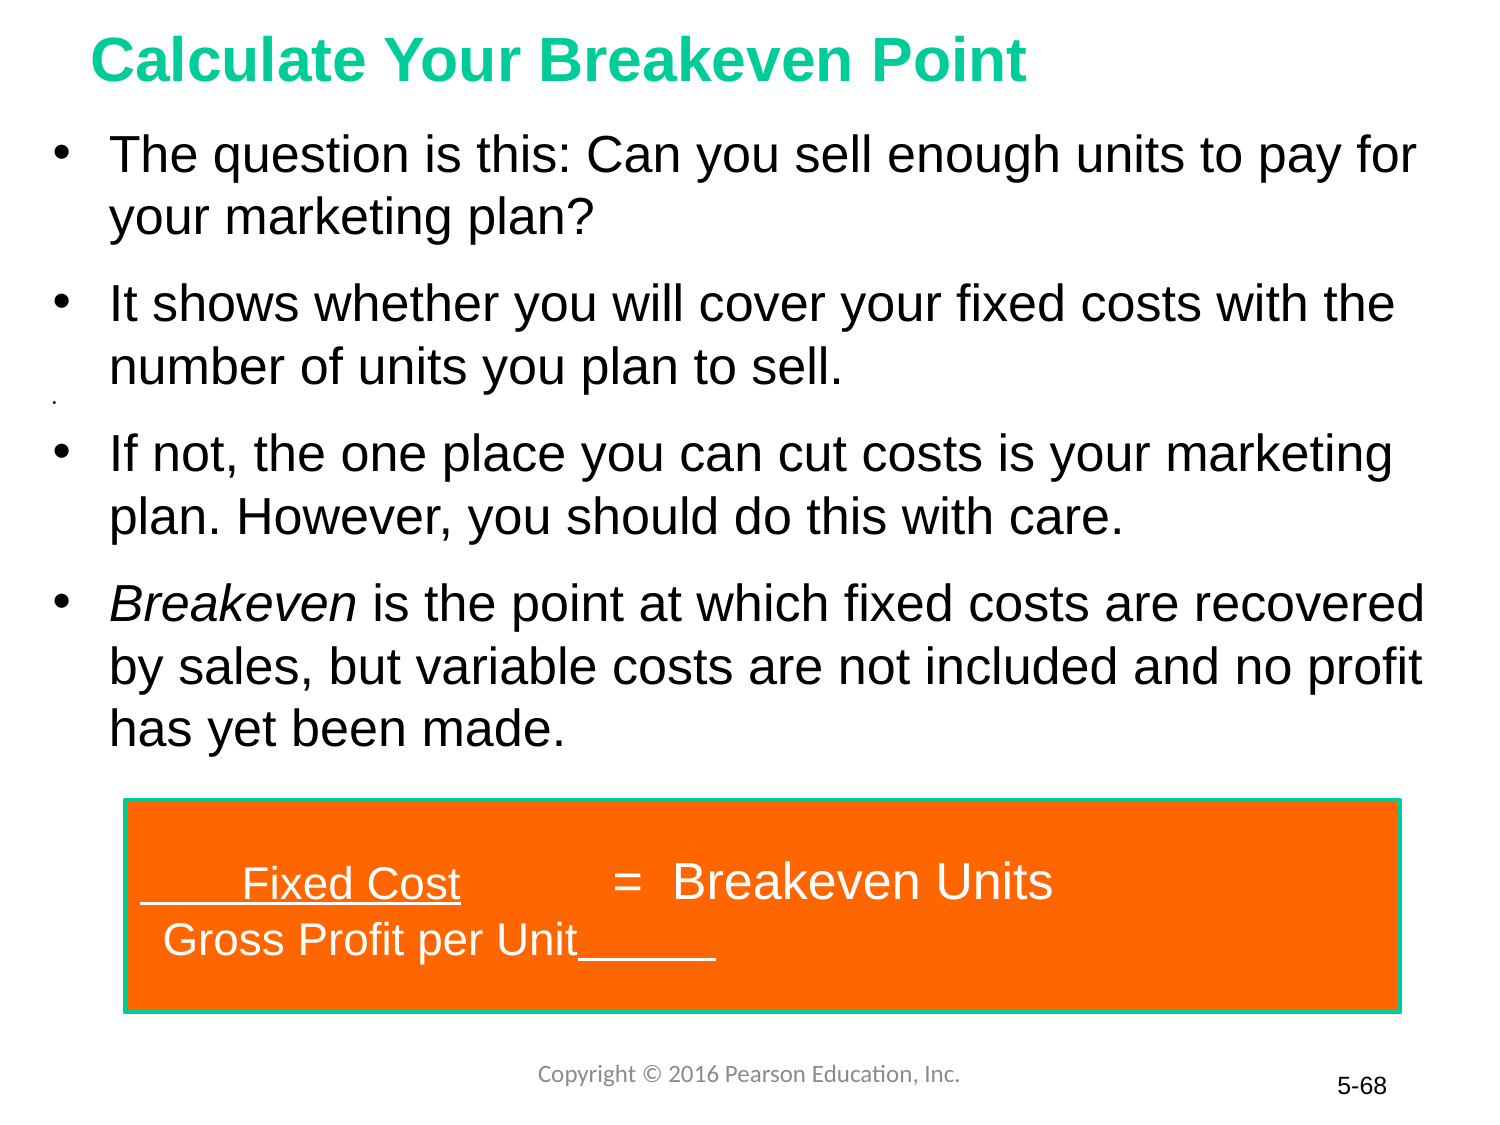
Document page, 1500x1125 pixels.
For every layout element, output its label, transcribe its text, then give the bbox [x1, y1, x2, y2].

title Calculate Your Breakeven Point [75, 0, 1425, 112]
text_box Fixed Cost = Breakeven Units Gross Profit per Unit [123, 798, 1402, 1014]
footer Copyright © 2016 Pearson Education, Inc. [512, 1042, 988, 1103]
list The question is this: Can you sell enough units to pay for your marketing plan? It shows whether you will cover your fixed costs with the number of units you plan to sell. If not, the one place you can cut costs is your marketing plan. However, you should do this with care. Breakeven is the point at which fixed costs are recovered by sales, but variable costs are not included and no profit has yet been made. [37, 112, 1463, 855]
